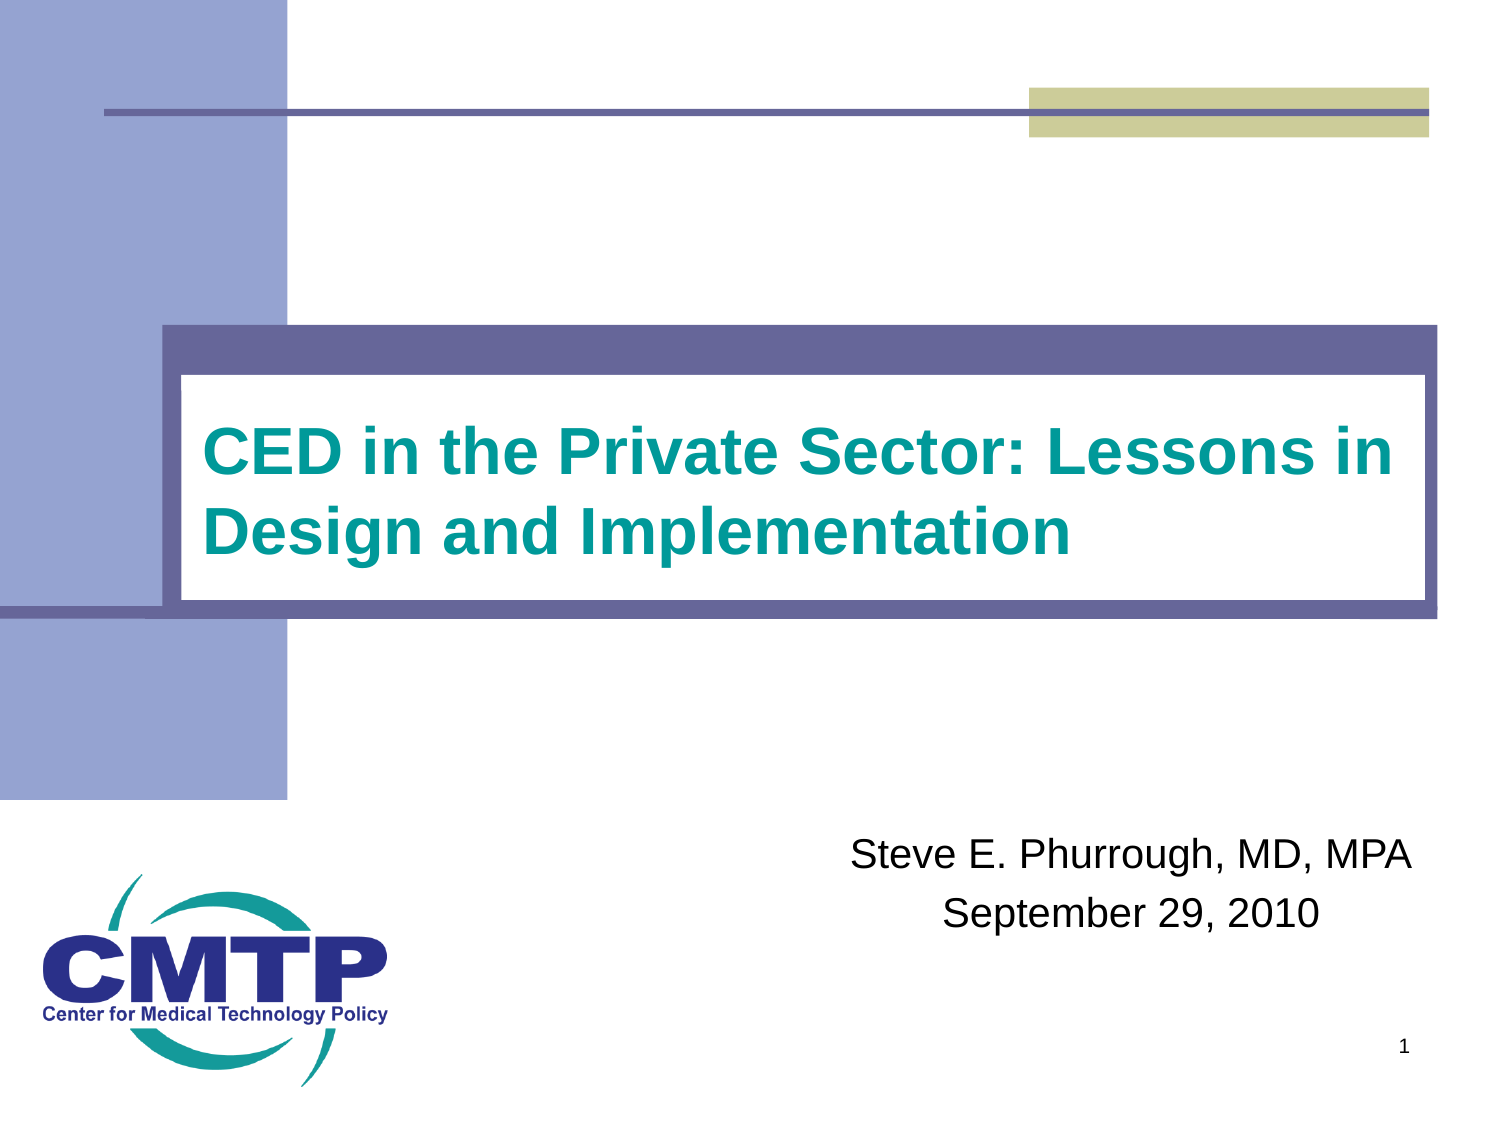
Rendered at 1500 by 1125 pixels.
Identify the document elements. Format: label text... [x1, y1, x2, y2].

subtitle Steve E. Phurrough, MD, MPA September 29, 2010 [812, 749, 1451, 1013]
title CED in the Private Sector: Lessons in Design and Implementation [187, 374, 1426, 601]
slide_number 1 [1112, 1024, 1426, 1101]
picture [37, 874, 388, 1088]
